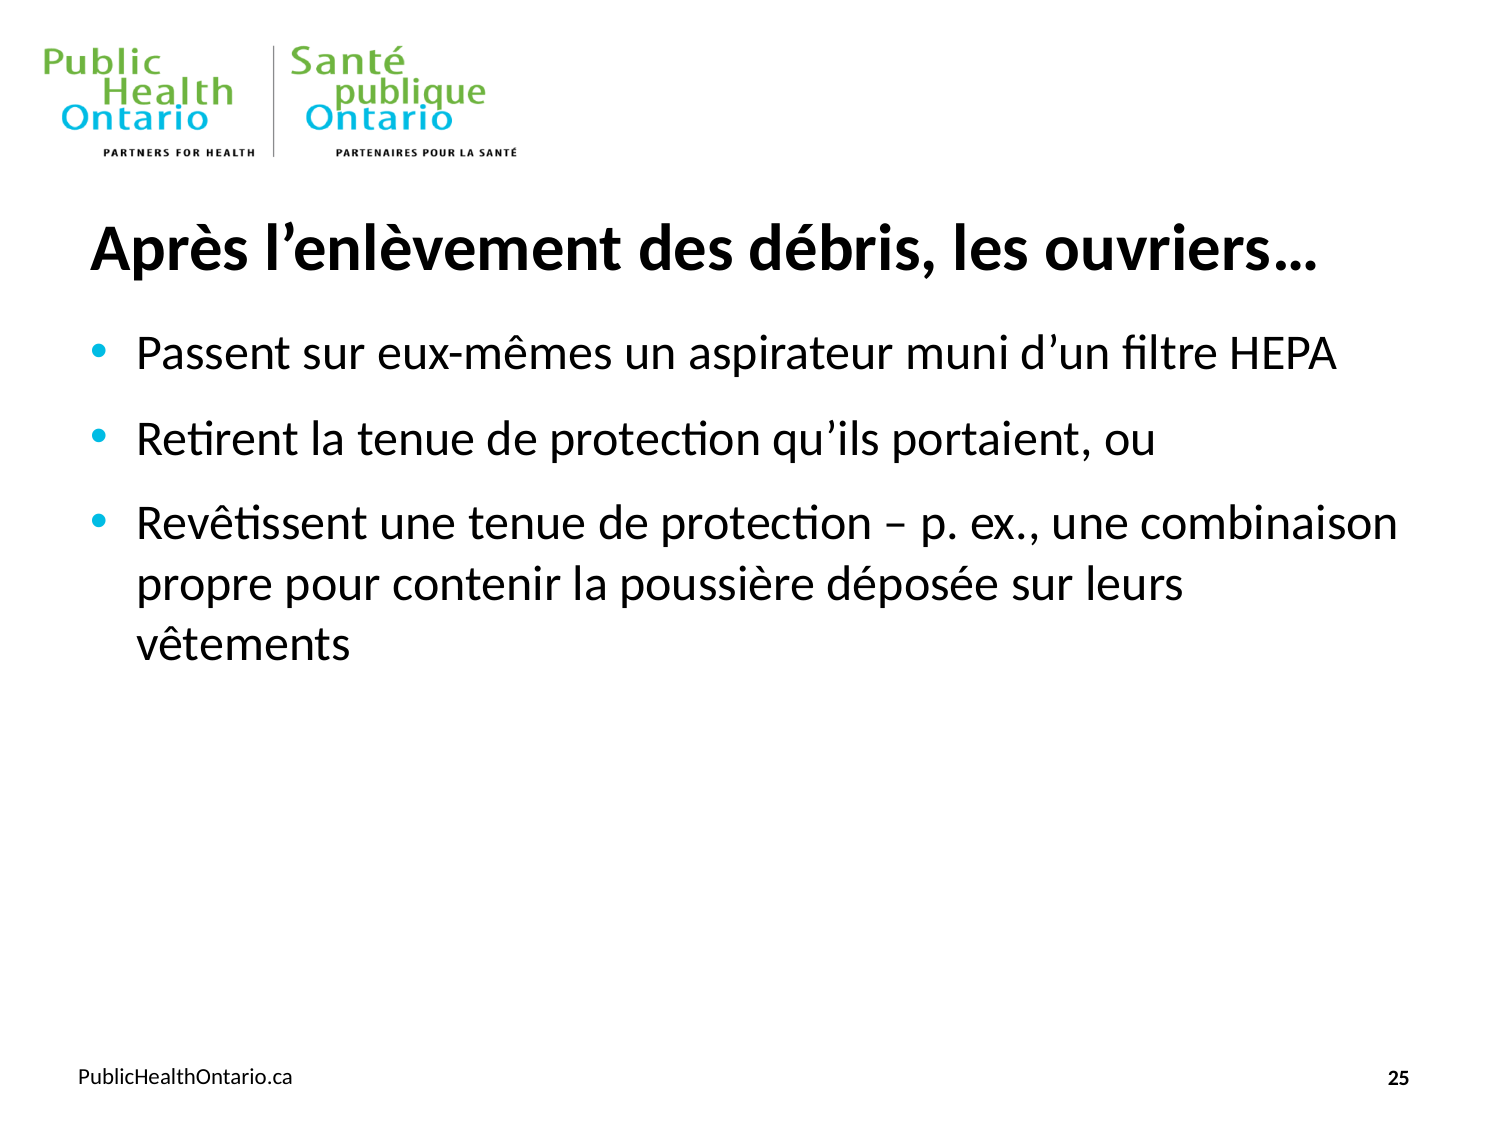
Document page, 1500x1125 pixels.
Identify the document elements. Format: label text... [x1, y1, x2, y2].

picture [37, 37, 525, 165]
slide_number 25 [1287, 1057, 1425, 1096]
title Après l’enlèvement des débris, les ouvriers… [75, 187, 1425, 300]
list Passent sur eux-mêmes un aspirateur muni d’un filtre HEPA Retirent la tenue de protection qu’ils portaient, ou Revêtissent une tenue de protection – p. ex., une combinaison propre pour contenir la poussière déposée sur leurs vêtements [75, 312, 1425, 1038]
